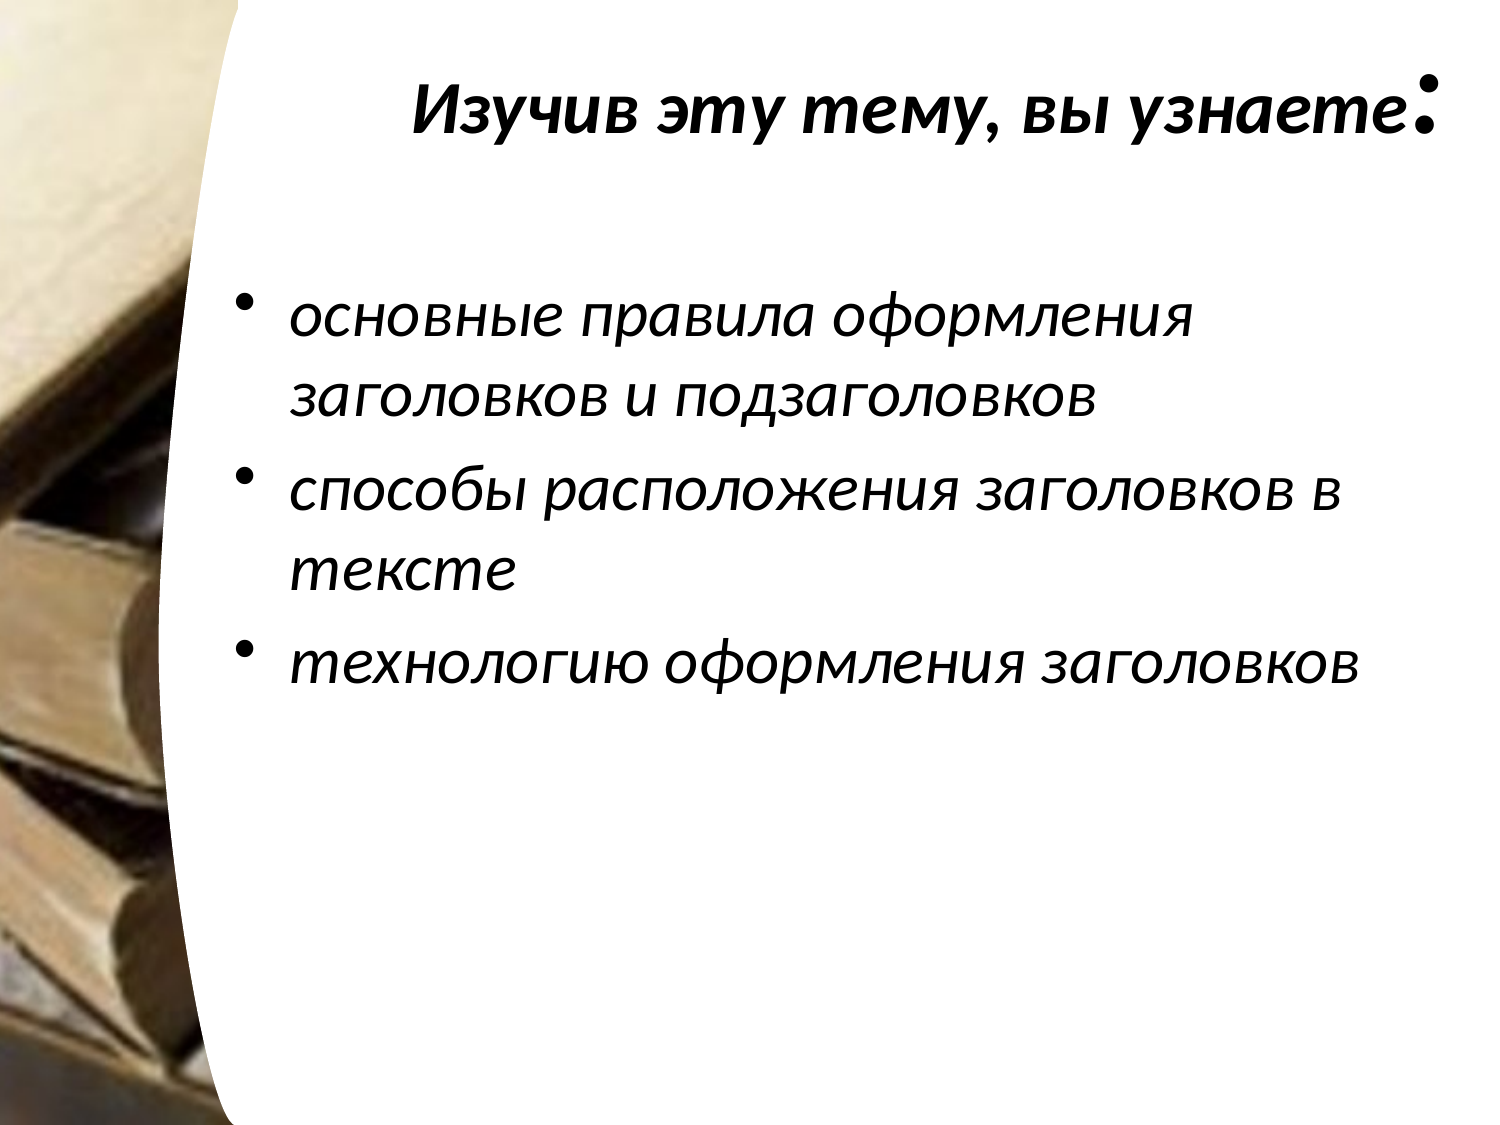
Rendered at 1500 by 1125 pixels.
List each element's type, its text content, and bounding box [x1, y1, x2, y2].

title Изучив эту тему, вы узнаете: [288, 43, 1460, 234]
list основные правила оформления заголовков и подзаголовков способы расположения заголовков в тексте технологию оформления заголовков [217, 261, 1472, 1006]
picture [0, 0, 238, 1125]
